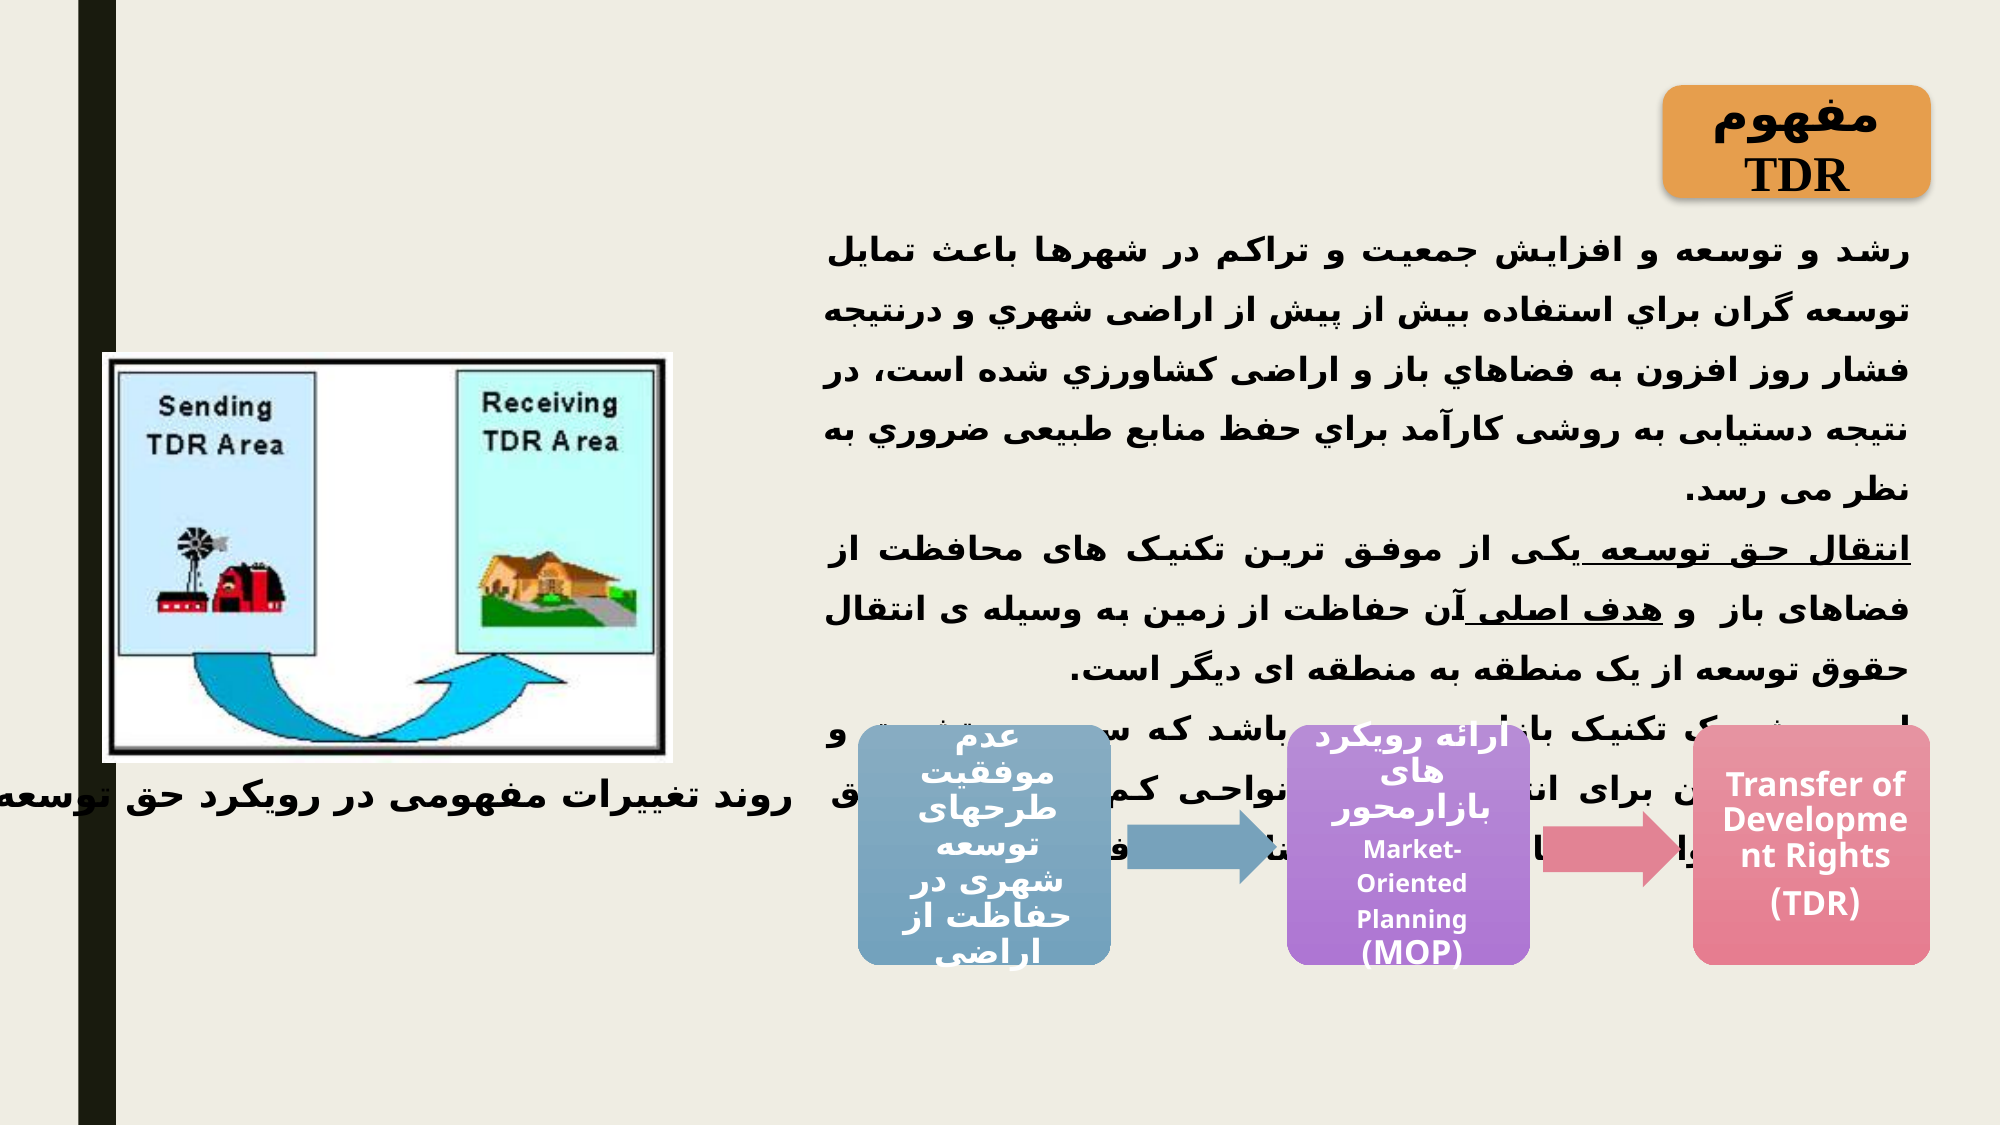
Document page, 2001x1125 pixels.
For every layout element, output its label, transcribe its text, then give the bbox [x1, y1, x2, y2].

picture [102, 352, 673, 763]
text_box رشد و توسعه و افزایش جمعیت و تراکم در شهرها باعث تمایل توسعه گران براي استفاده بیش از پیش از اراضی شهري و درنتیجه فشار روز افزون به فضاهاي باز و اراضی کشاورزي شده است، در نتیجه دستیابی به روشی کارآمد براي حفظ منابع طبیعی ضروري به نظر می رسد. انتقال حق توسعه یکی از موفق ترین تکنیک های محافظت از فضاهای باز و هدف اصلی آن حفاظت از زمین به وسیله ی انتقال حقوق توسعه از یک منطقه به منطقه ای دیگر است. این روش یک تکنیک بازار محور می باشد که سعی در تشویق و داوطلب شدن برای انتقال رشد از نواحی کم توسعه (مناطق ارسال)، به نواحی با پتانسیل بیشتر (مناطق دریافت کننده) دارد. [802, 197, 1931, 763]
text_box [857, 724, 1931, 966]
text_box مفهوم TDR [1659, 82, 1934, 201]
text_box روند تغییرات مفهومی در رویکرد حق توسعه [0, 762, 810, 823]
